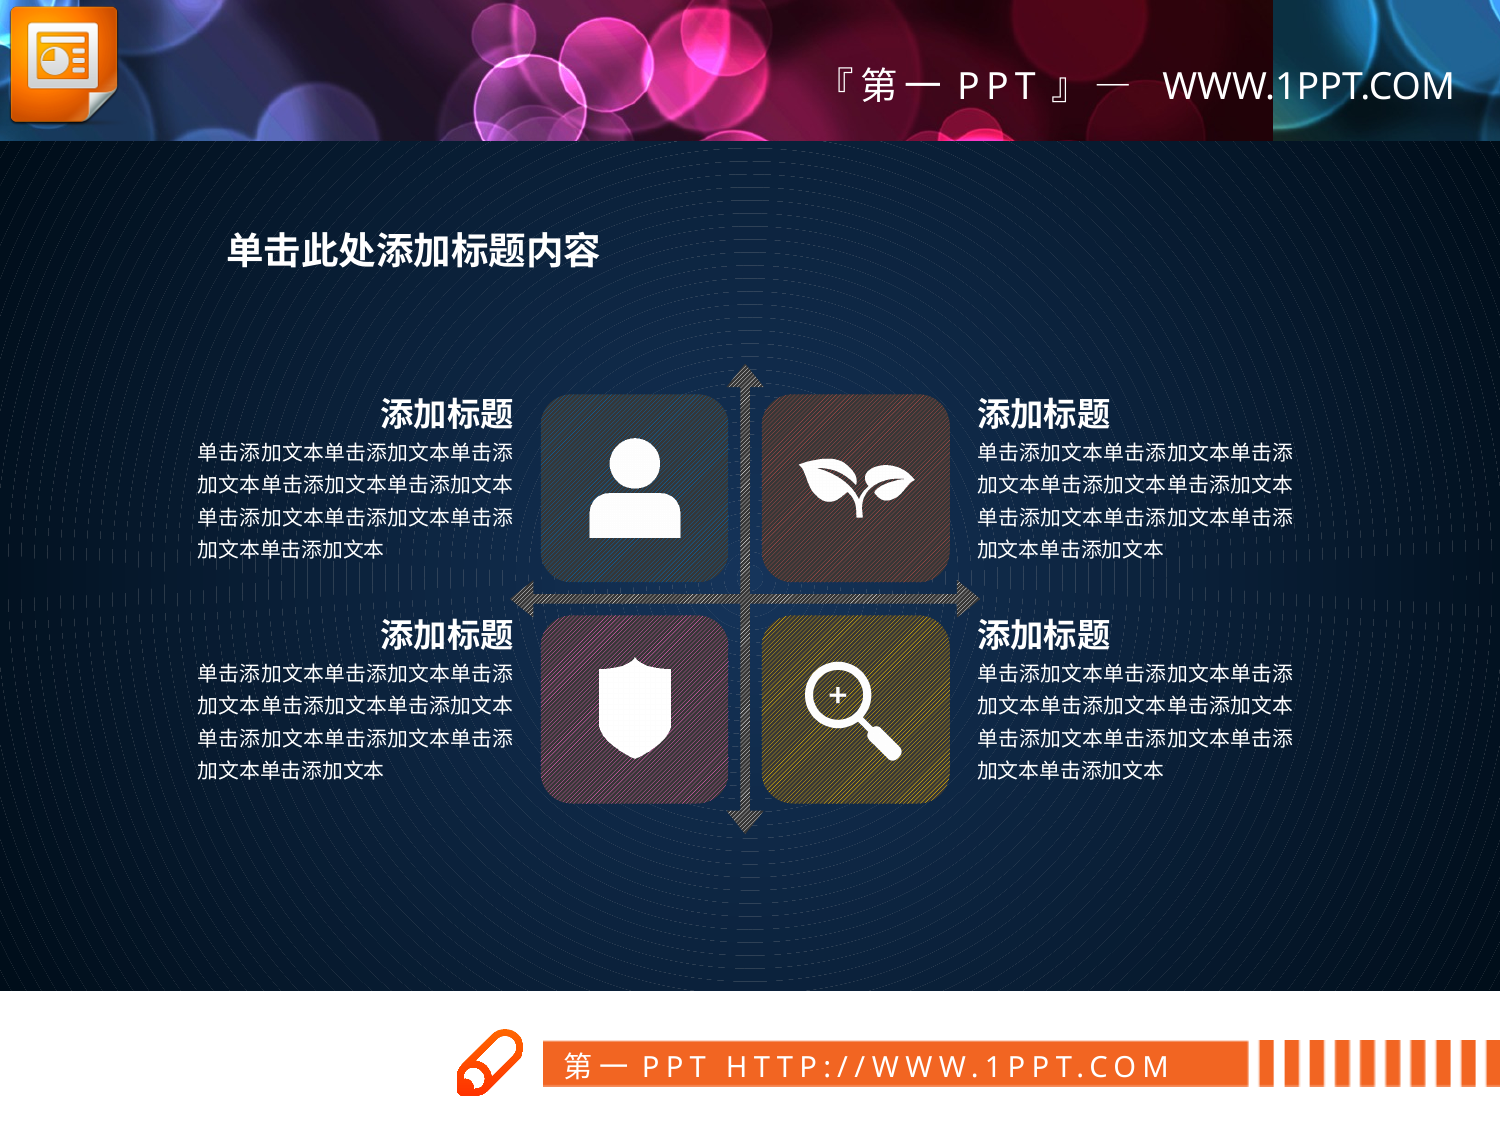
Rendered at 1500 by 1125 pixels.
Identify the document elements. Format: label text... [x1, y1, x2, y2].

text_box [182, 611, 529, 793]
picture [0, 0, 1500, 141]
text_box [509, 363, 981, 835]
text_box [182, 390, 529, 569]
picture [543, 1040, 1500, 1087]
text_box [761, 615, 950, 804]
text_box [761, 393, 950, 583]
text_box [540, 393, 729, 583]
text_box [540, 615, 729, 804]
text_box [962, 390, 1309, 572]
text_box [962, 611, 1309, 793]
text_box 单击此处添加标题内容 [194, 221, 633, 278]
